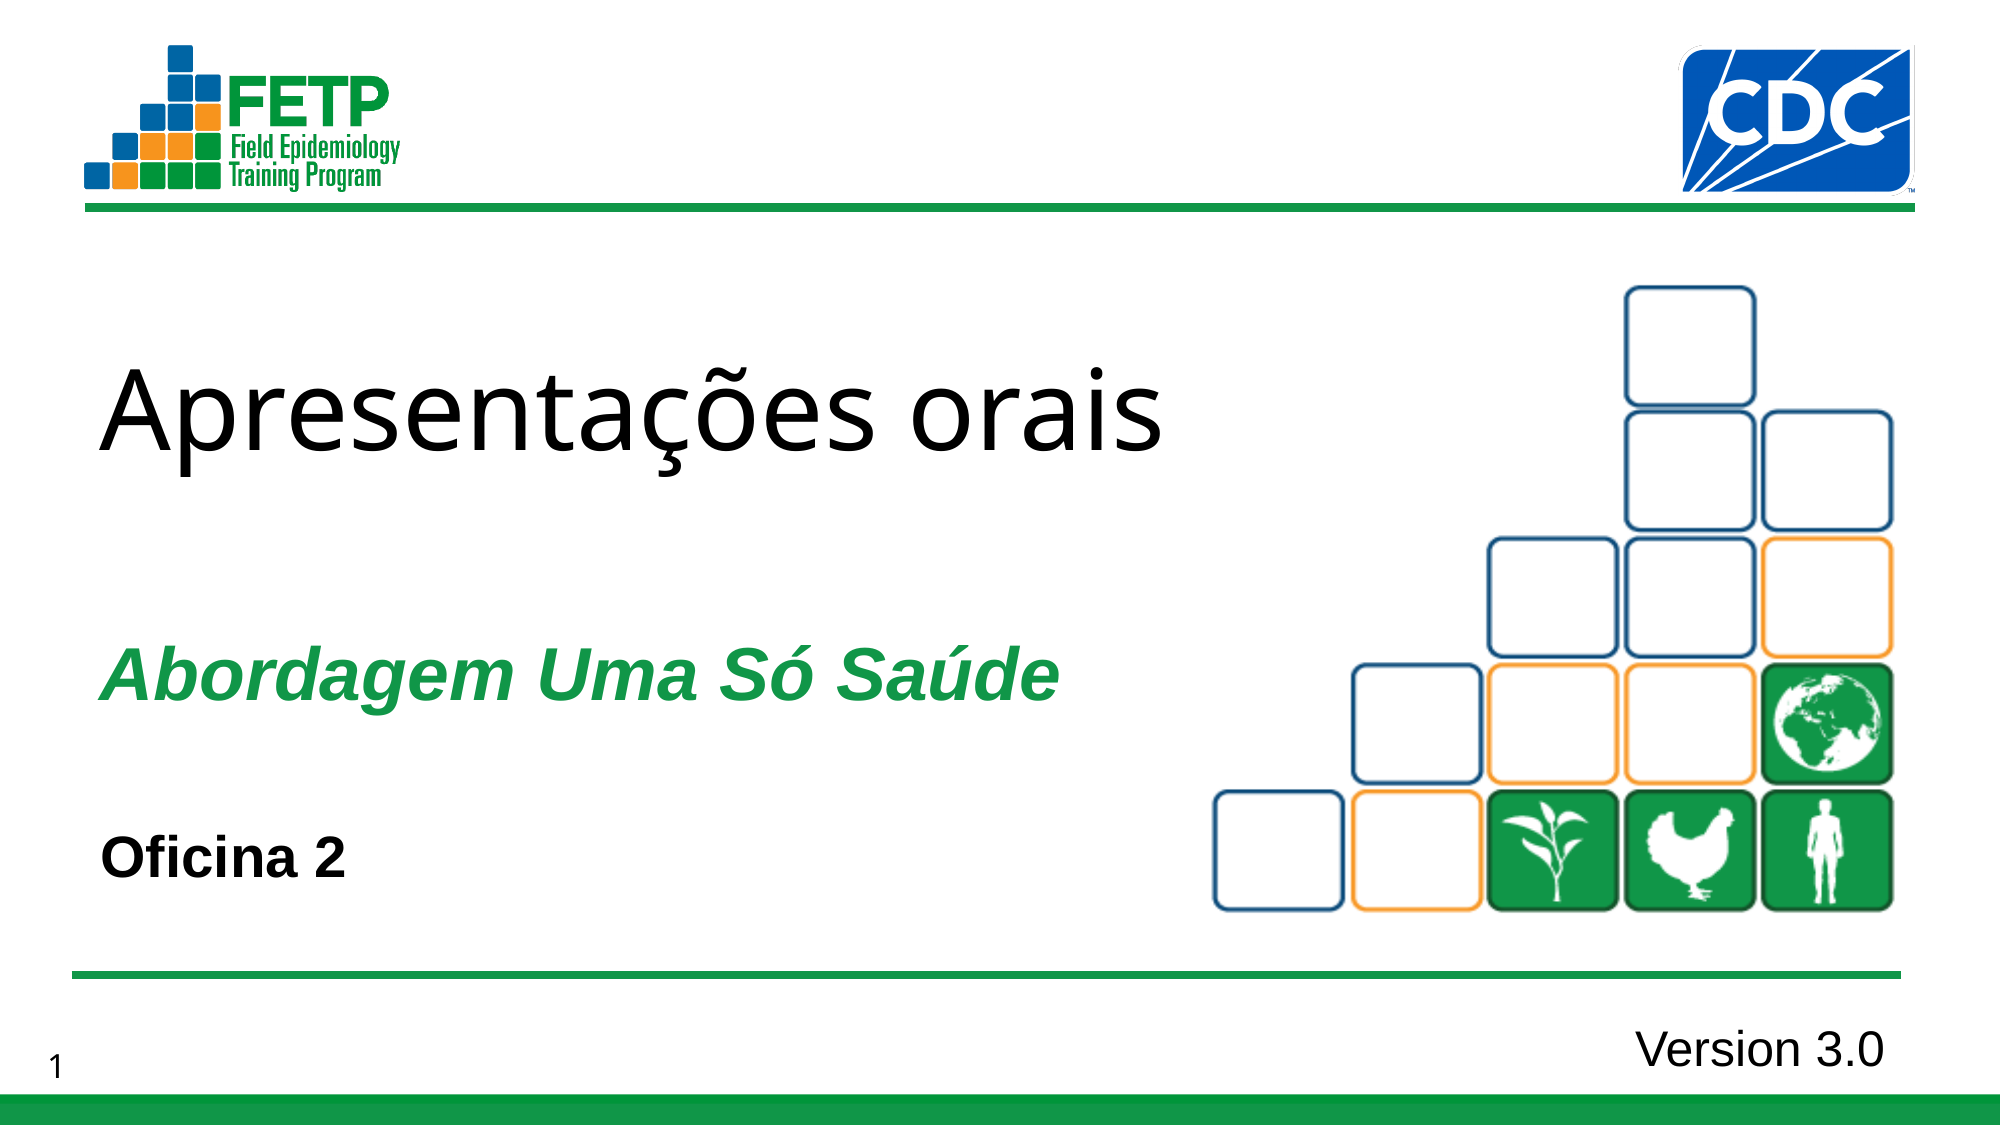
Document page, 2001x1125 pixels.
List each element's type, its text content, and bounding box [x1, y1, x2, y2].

picture [1678, 45, 1915, 196]
list Oficina 2 [85, 812, 574, 898]
picture [1186, 254, 1915, 928]
list Apresentações orais [84, 346, 1333, 607]
picture [84, 45, 400, 192]
